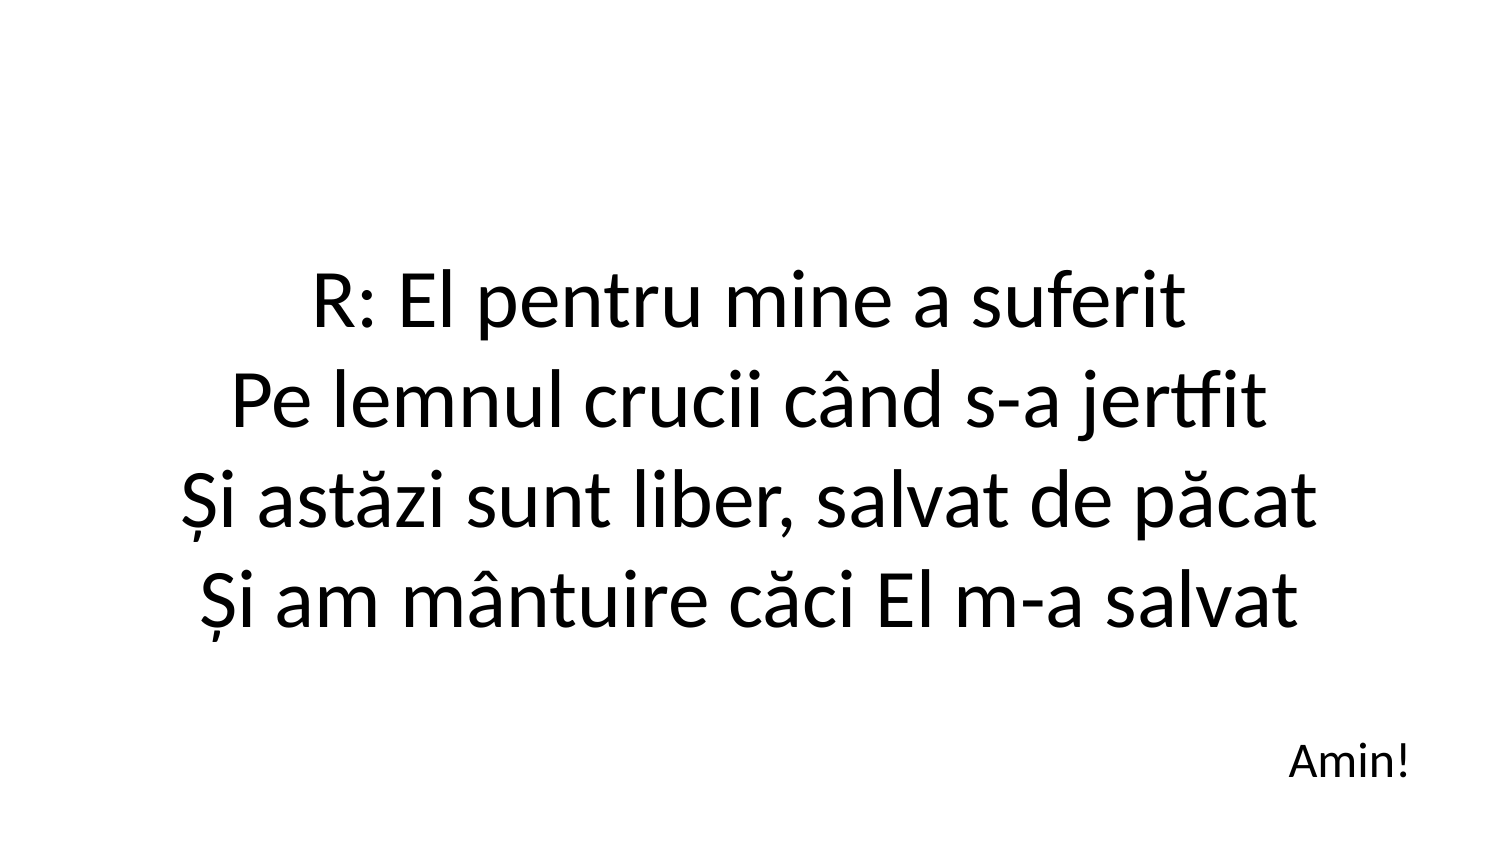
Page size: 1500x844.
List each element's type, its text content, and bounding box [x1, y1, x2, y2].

text_box Amin! [1273, 674, 1427, 795]
text_box R: El pentru mine a suferit Pe lemnul crucii când s-a jertfit Și astăzi sunt liber, salvat de păcat Și am mântuire căci El m-a salvat [165, 192, 1335, 652]
